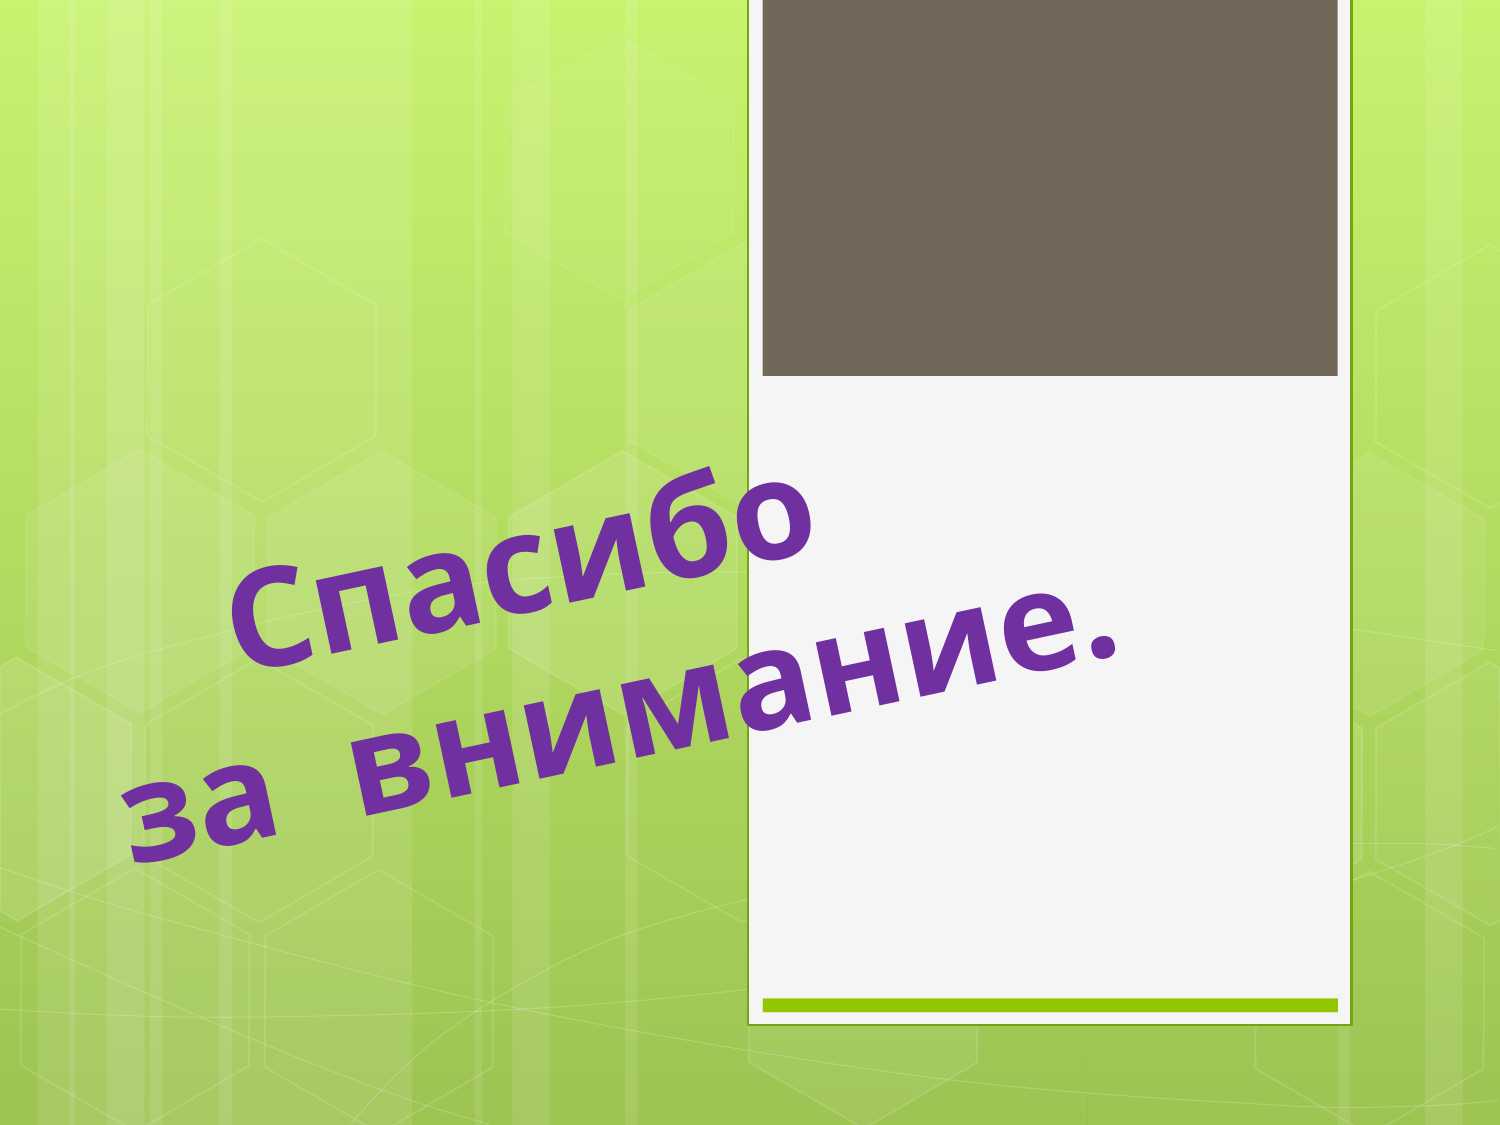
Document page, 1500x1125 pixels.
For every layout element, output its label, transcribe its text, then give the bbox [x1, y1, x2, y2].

title Спасибо за внимание. [64, 408, 1158, 904]
